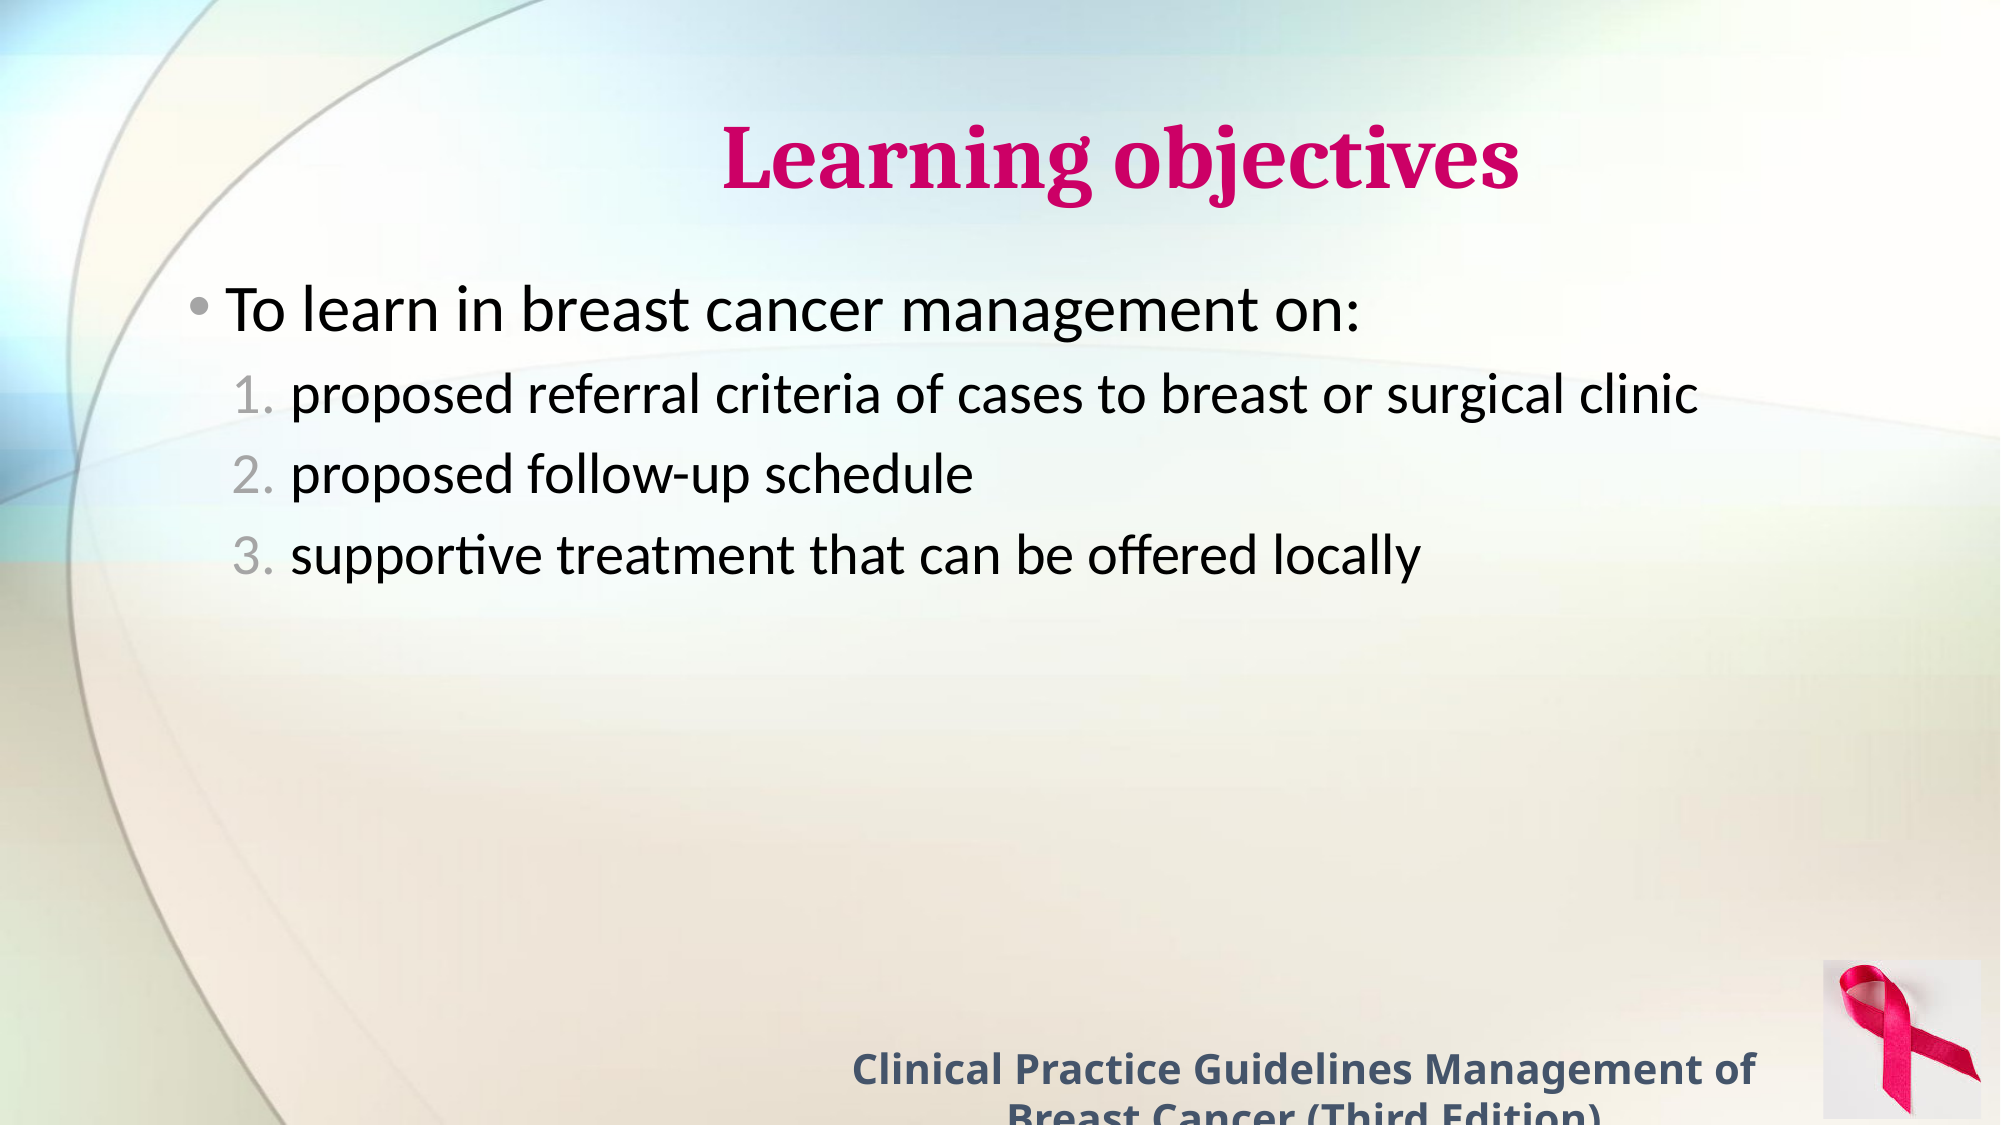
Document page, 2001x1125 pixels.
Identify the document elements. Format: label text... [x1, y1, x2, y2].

list To learn in breast cancer management on: proposed referral criteria of cases to breast or surgical clinic proposed follow-up schedule supportive treatment that can be offered locally [172, 266, 1826, 980]
title Learning objectives [381, 43, 1863, 261]
picture [0, 0, 2001, 1125]
text_box Clinical Practice Guidelines Management of Breast Cancer (Third Edition) [788, 1035, 1820, 1125]
slide_number 2 [1325, 1042, 1813, 1103]
